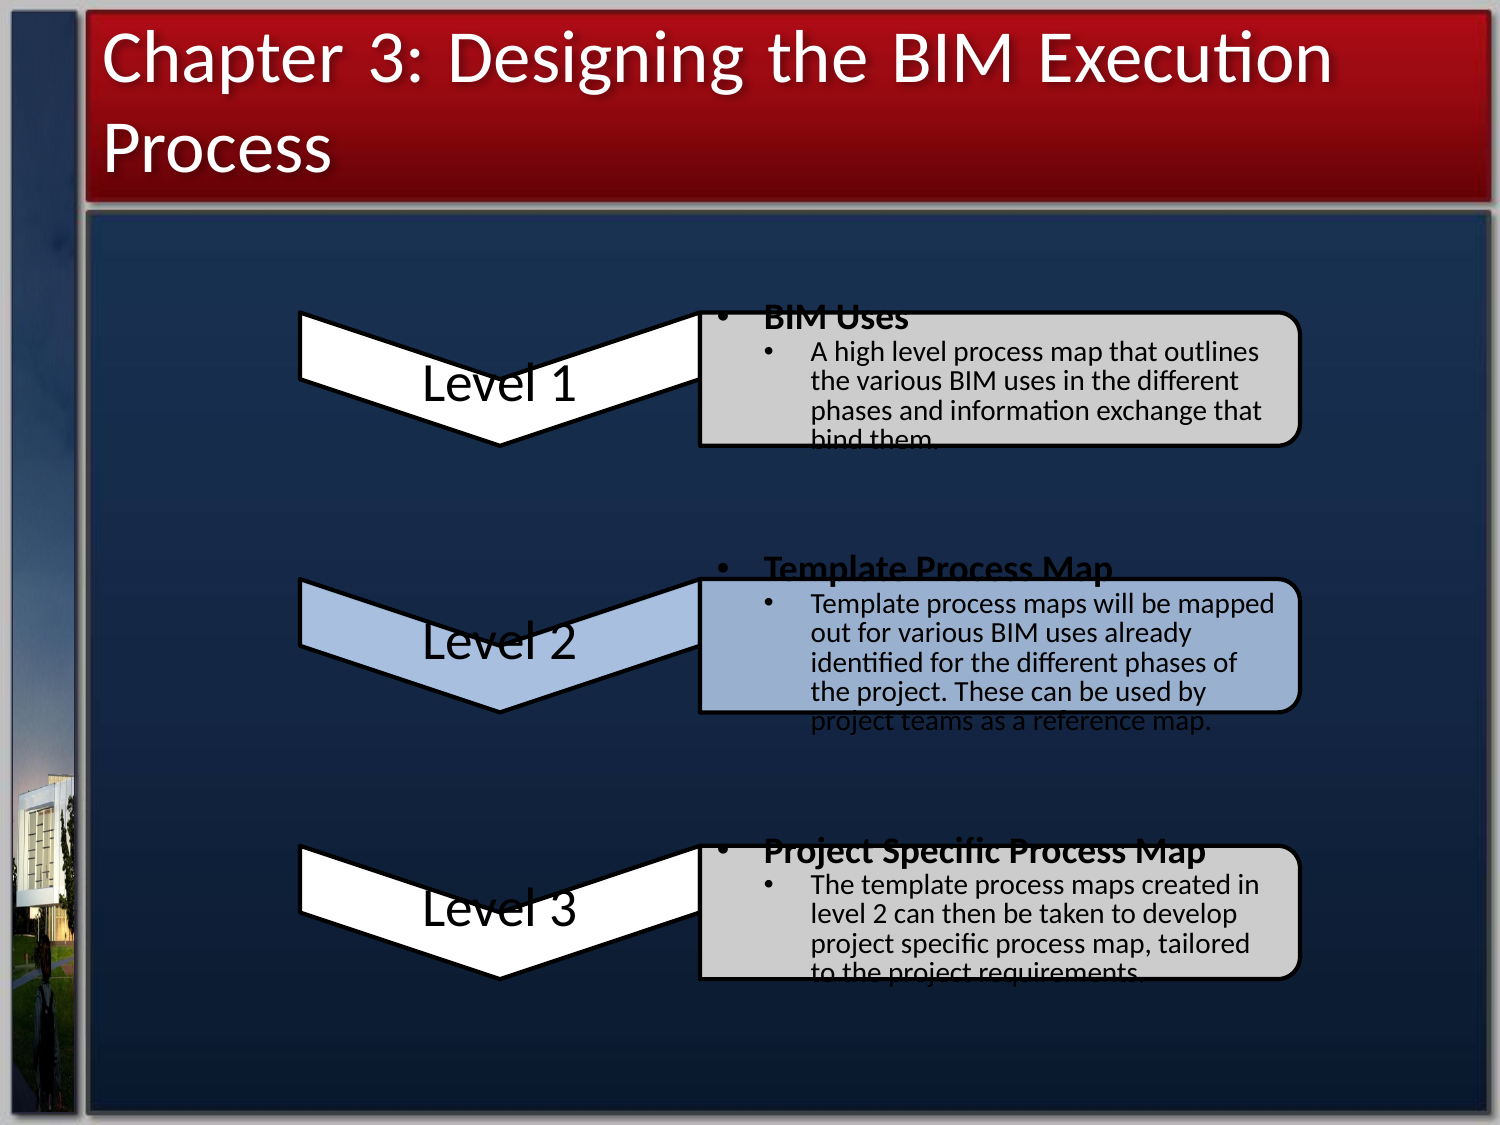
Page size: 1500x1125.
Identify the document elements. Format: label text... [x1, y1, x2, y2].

text_box Chapter 3: Designing the BIM Execution Process [87, 0, 1350, 195]
picture [0, 0, 1500, 1125]
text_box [299, 312, 1301, 980]
